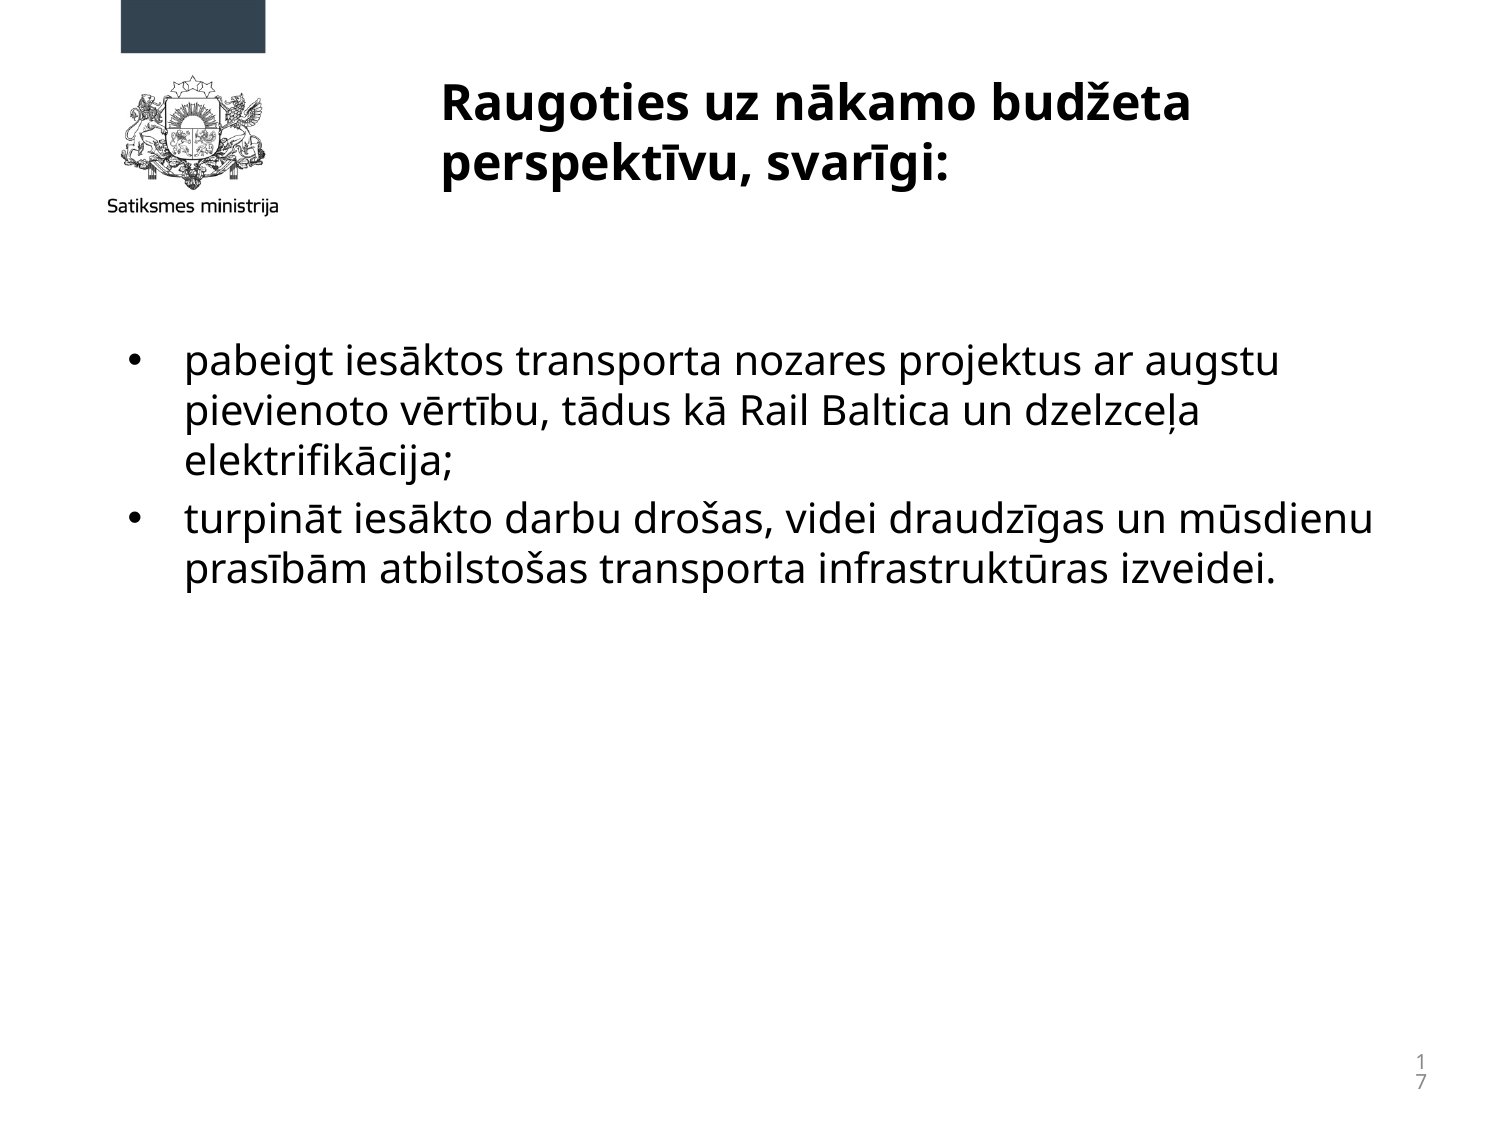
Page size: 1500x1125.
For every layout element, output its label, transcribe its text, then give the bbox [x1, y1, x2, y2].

picture [48, 0, 338, 321]
title Raugoties uz nākamo budžeta perspektīvu, svarīgi: [425, 62, 1425, 233]
slide_number 17 [1400, 1037, 1450, 1088]
list pabeigt iesāktos transporta nozares projektus ar augstu pievienoto vērtību, tādus kā Rail Baltica un dzelzceļa elektrifikācija; turpināt iesākto darbu drošas, videi draudzīgas un mūsdienu prasībām atbilstošas transporta infrastruktūras izveidei. [112, 326, 1414, 728]
